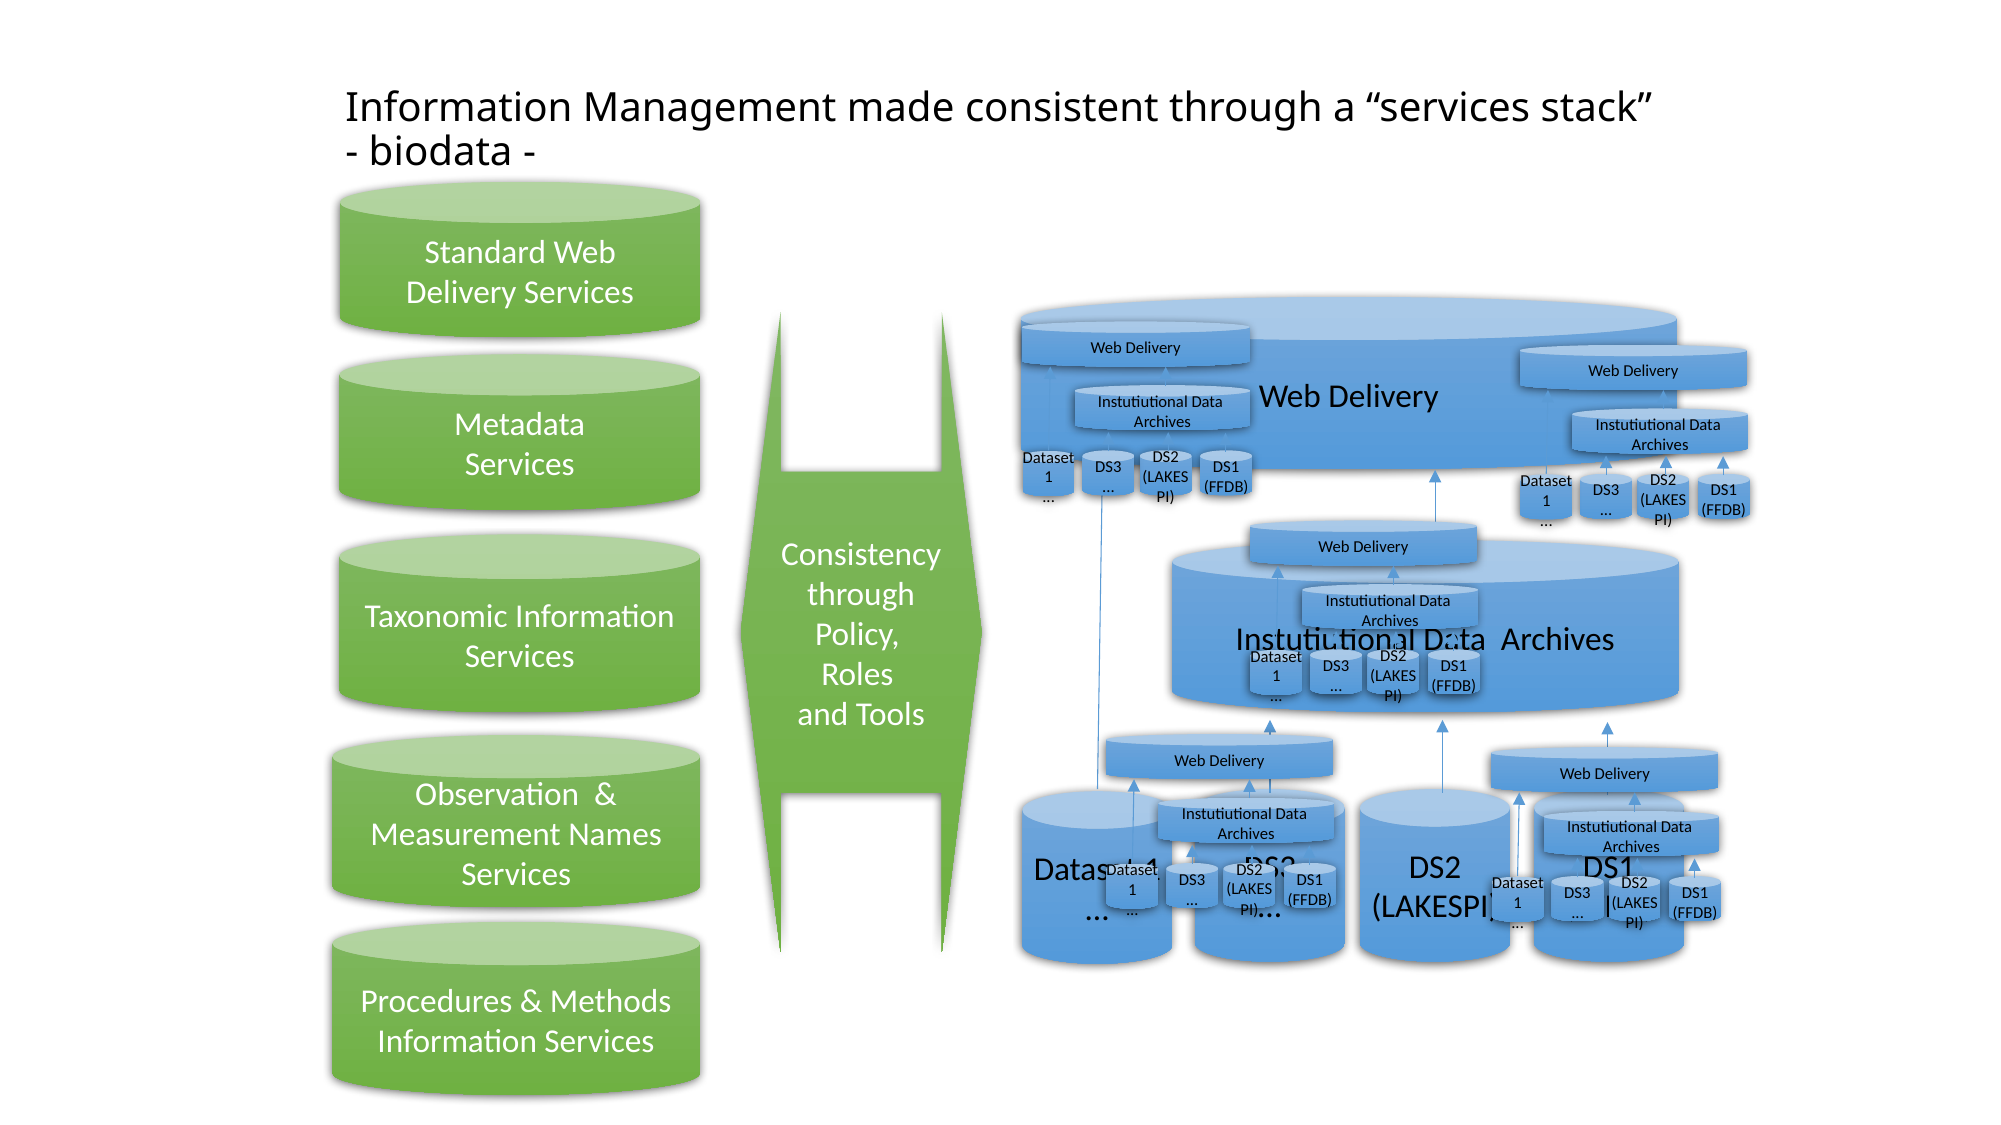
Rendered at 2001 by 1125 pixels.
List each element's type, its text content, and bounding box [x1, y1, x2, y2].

text_box Procedures & Methods Information Services [332, 921, 700, 1095]
text_box Metadata Services [339, 354, 700, 510]
title Information Management made consistent through a “services stack” - biodata - [330, 58, 1681, 203]
text_box Observation & Measurement Names Services [332, 735, 700, 908]
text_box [1105, 734, 1336, 909]
text_box Standard Web Delivery Services [339, 181, 701, 338]
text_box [1490, 747, 1722, 922]
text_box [1021, 321, 1253, 497]
text_box Taxonomic Information Services [339, 534, 700, 713]
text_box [1519, 344, 1750, 520]
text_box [1020, 296, 1685, 964]
text_box Consistency through Policy, Roles and Tools [740, 311, 982, 953]
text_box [1249, 520, 1480, 696]
